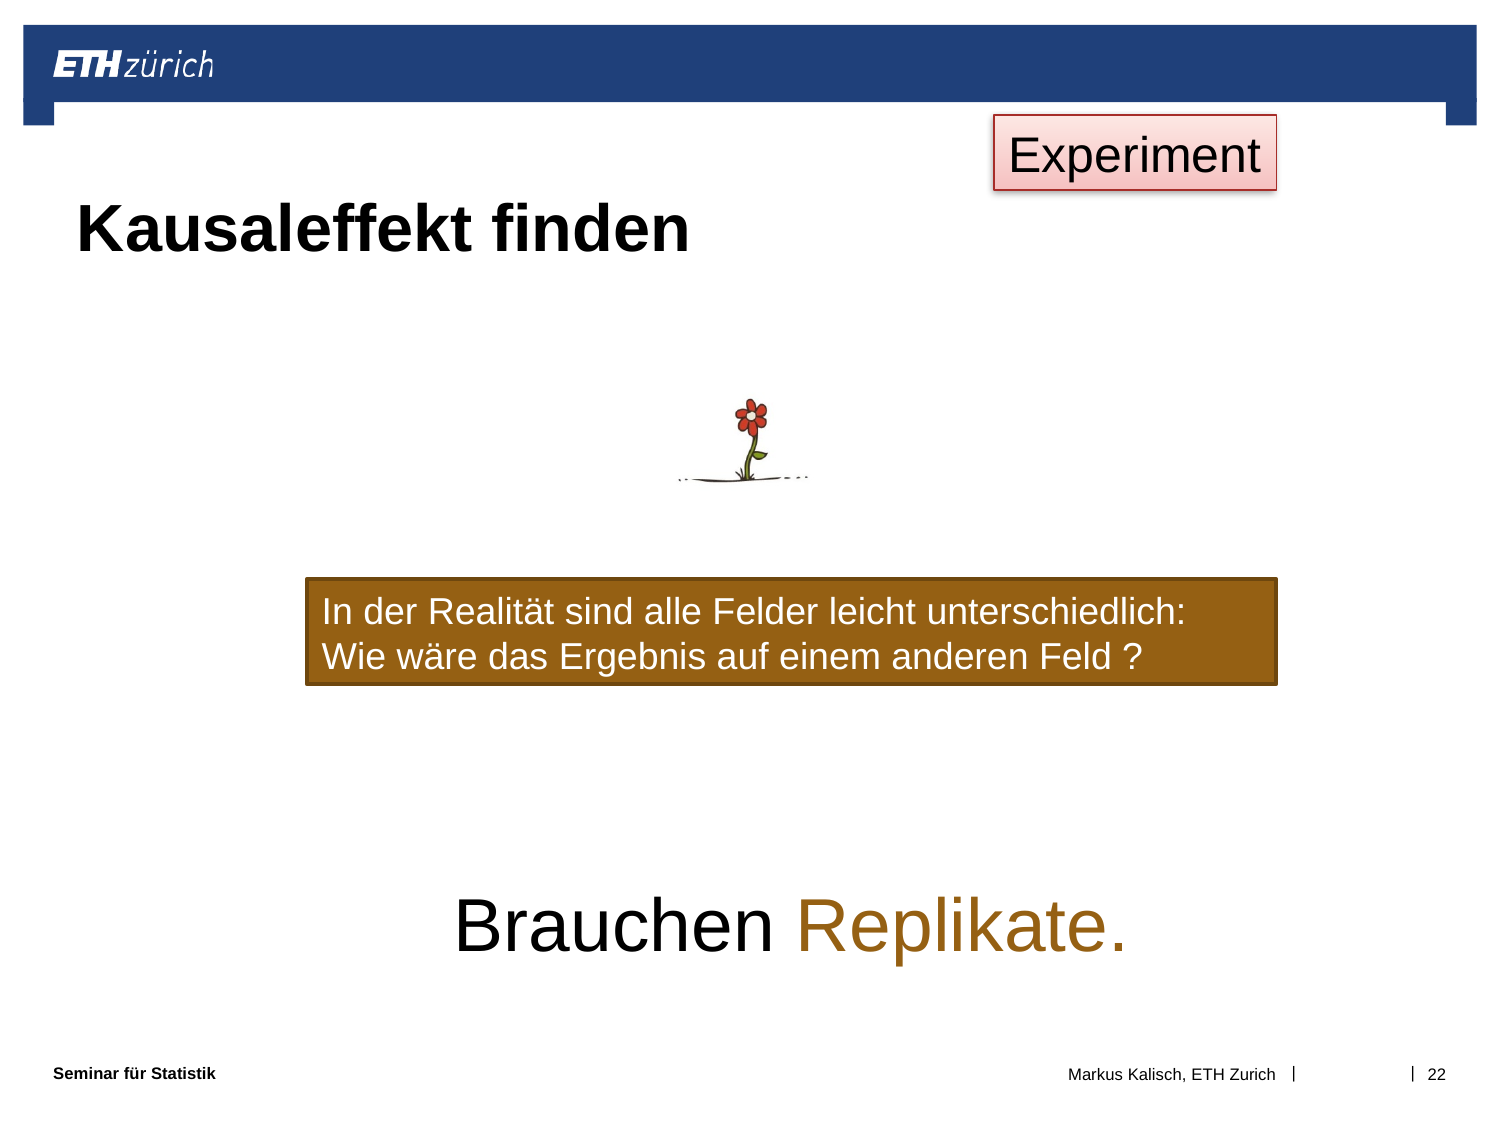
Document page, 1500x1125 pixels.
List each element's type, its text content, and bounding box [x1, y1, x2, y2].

title Kausaleffekt finden [53, 100, 1447, 1022]
text_box In der Realität sind alle Felder leicht unterschiedlich: Wie wäre das Ergebnis auf einem anderen Feld ? [305, 577, 1278, 686]
footer Markus Kalisch, ETH Zurich [750, 1034, 1277, 1112]
text_box Brauchen Replikate. [438, 869, 1145, 974]
text_box Experiment [993, 114, 1277, 191]
picture [654, 369, 846, 513]
slide_number 22 [1415, 1034, 1459, 1112]
